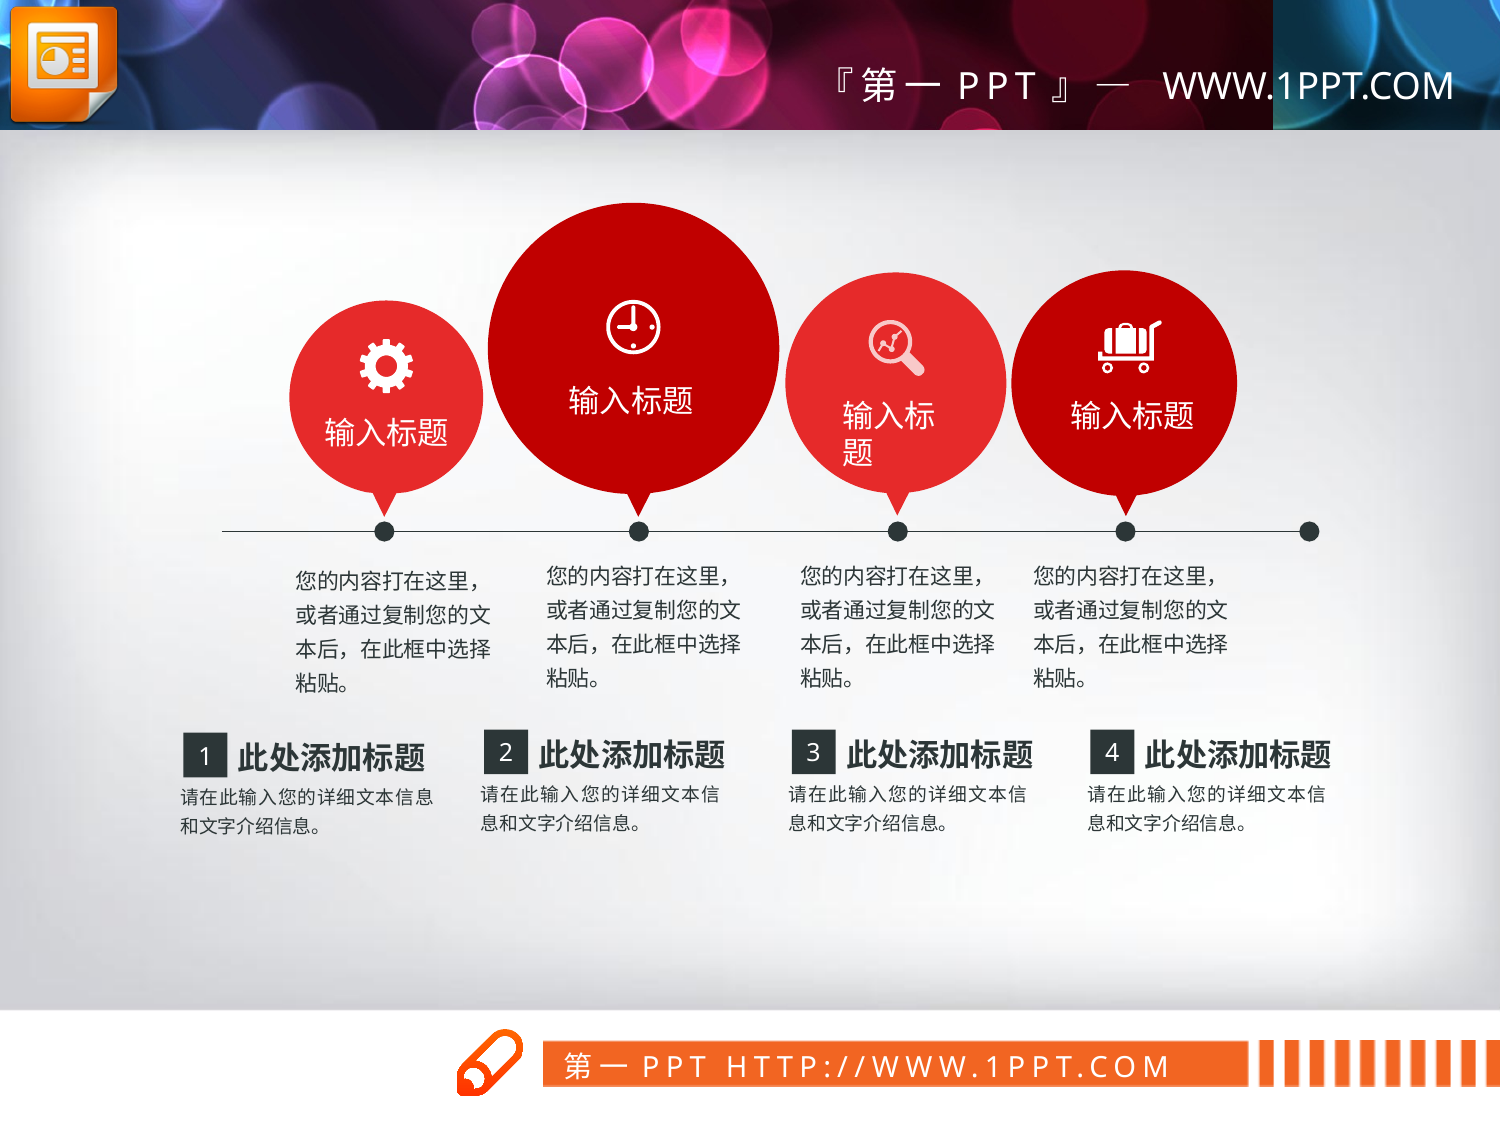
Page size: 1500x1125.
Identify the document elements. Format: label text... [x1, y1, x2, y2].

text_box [289, 300, 482, 518]
text_box 请在此输入您的详细文本信息和文字介绍信息。 [773, 768, 1043, 842]
text_box 此处添加标题 [223, 731, 441, 771]
text_box 4 [1090, 729, 1135, 775]
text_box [785, 272, 1007, 516]
text_box [889, 524, 907, 530]
text_box [375, 525, 393, 530]
picture [0, 0, 1500, 1012]
text_box 3 [791, 729, 836, 775]
text_box 请在此输入您的详细文本信息和文字介绍信息。 [1072, 768, 1341, 842]
text_box 您的内容打在这里，或者通过复制您的文本后，在此框中选择粘贴。 [785, 547, 1013, 699]
text_box 此处添加标题 [831, 727, 1049, 781]
text_box [1300, 522, 1319, 541]
text_box 您的内容打在这里，或者通过复制您的文本后，在此框中选择粘贴。 [280, 552, 509, 704]
text_box 2 [484, 729, 529, 775]
text_box 1 [183, 732, 228, 778]
text_box 此处添加标题 [1130, 727, 1348, 781]
text_box [1116, 526, 1135, 530]
text_box 请在此输入您的详细文本信息和文字介绍信息。 [466, 768, 735, 842]
text_box 此处添加标题 [523, 727, 741, 781]
text_box 您的内容打在这里，或者通过复制您的文本后，在此框中选择粘贴。 [531, 547, 759, 699]
text_box 请在此输入您的详细文本信息和文字介绍信息。 [165, 771, 449, 845]
picture [543, 1040, 1500, 1087]
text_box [1011, 270, 1238, 517]
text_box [487, 202, 780, 518]
text_box [630, 526, 648, 530]
text_box 您的内容打在这里，或者通过复制您的文本后，在此框中选择粘贴。 [1018, 547, 1246, 699]
